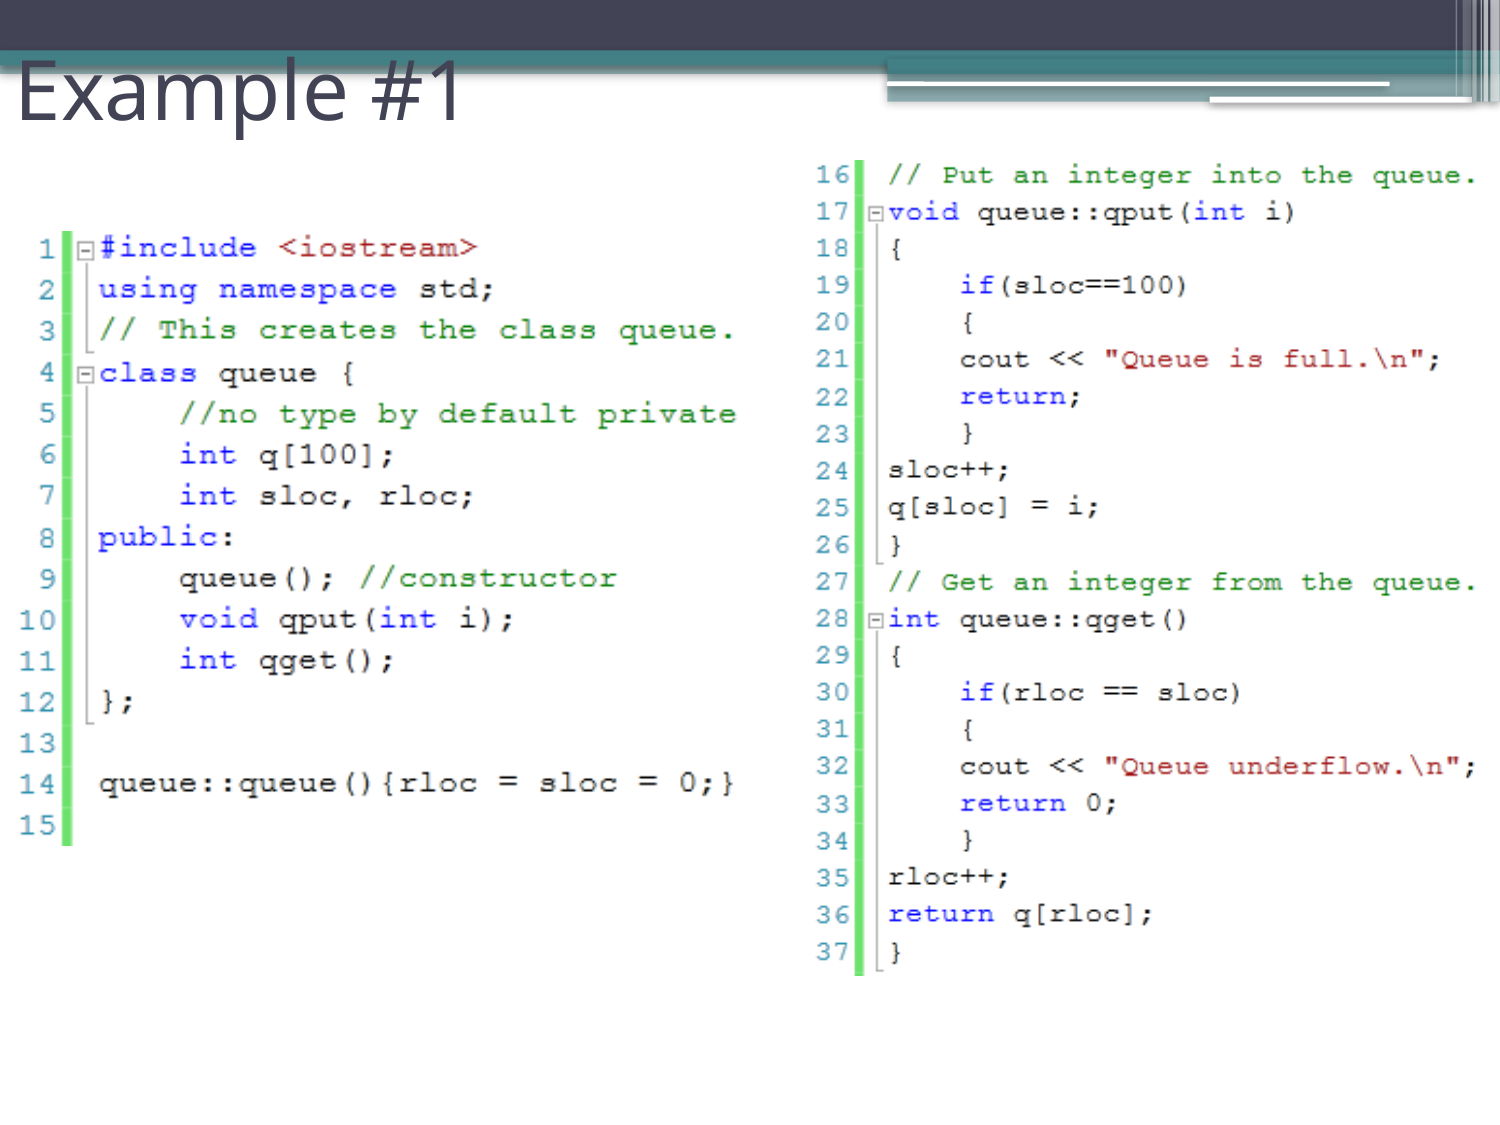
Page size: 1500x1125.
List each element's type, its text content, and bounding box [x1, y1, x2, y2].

title Example #1 [0, 0, 1350, 175]
picture [796, 160, 1500, 977]
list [0, 231, 790, 847]
